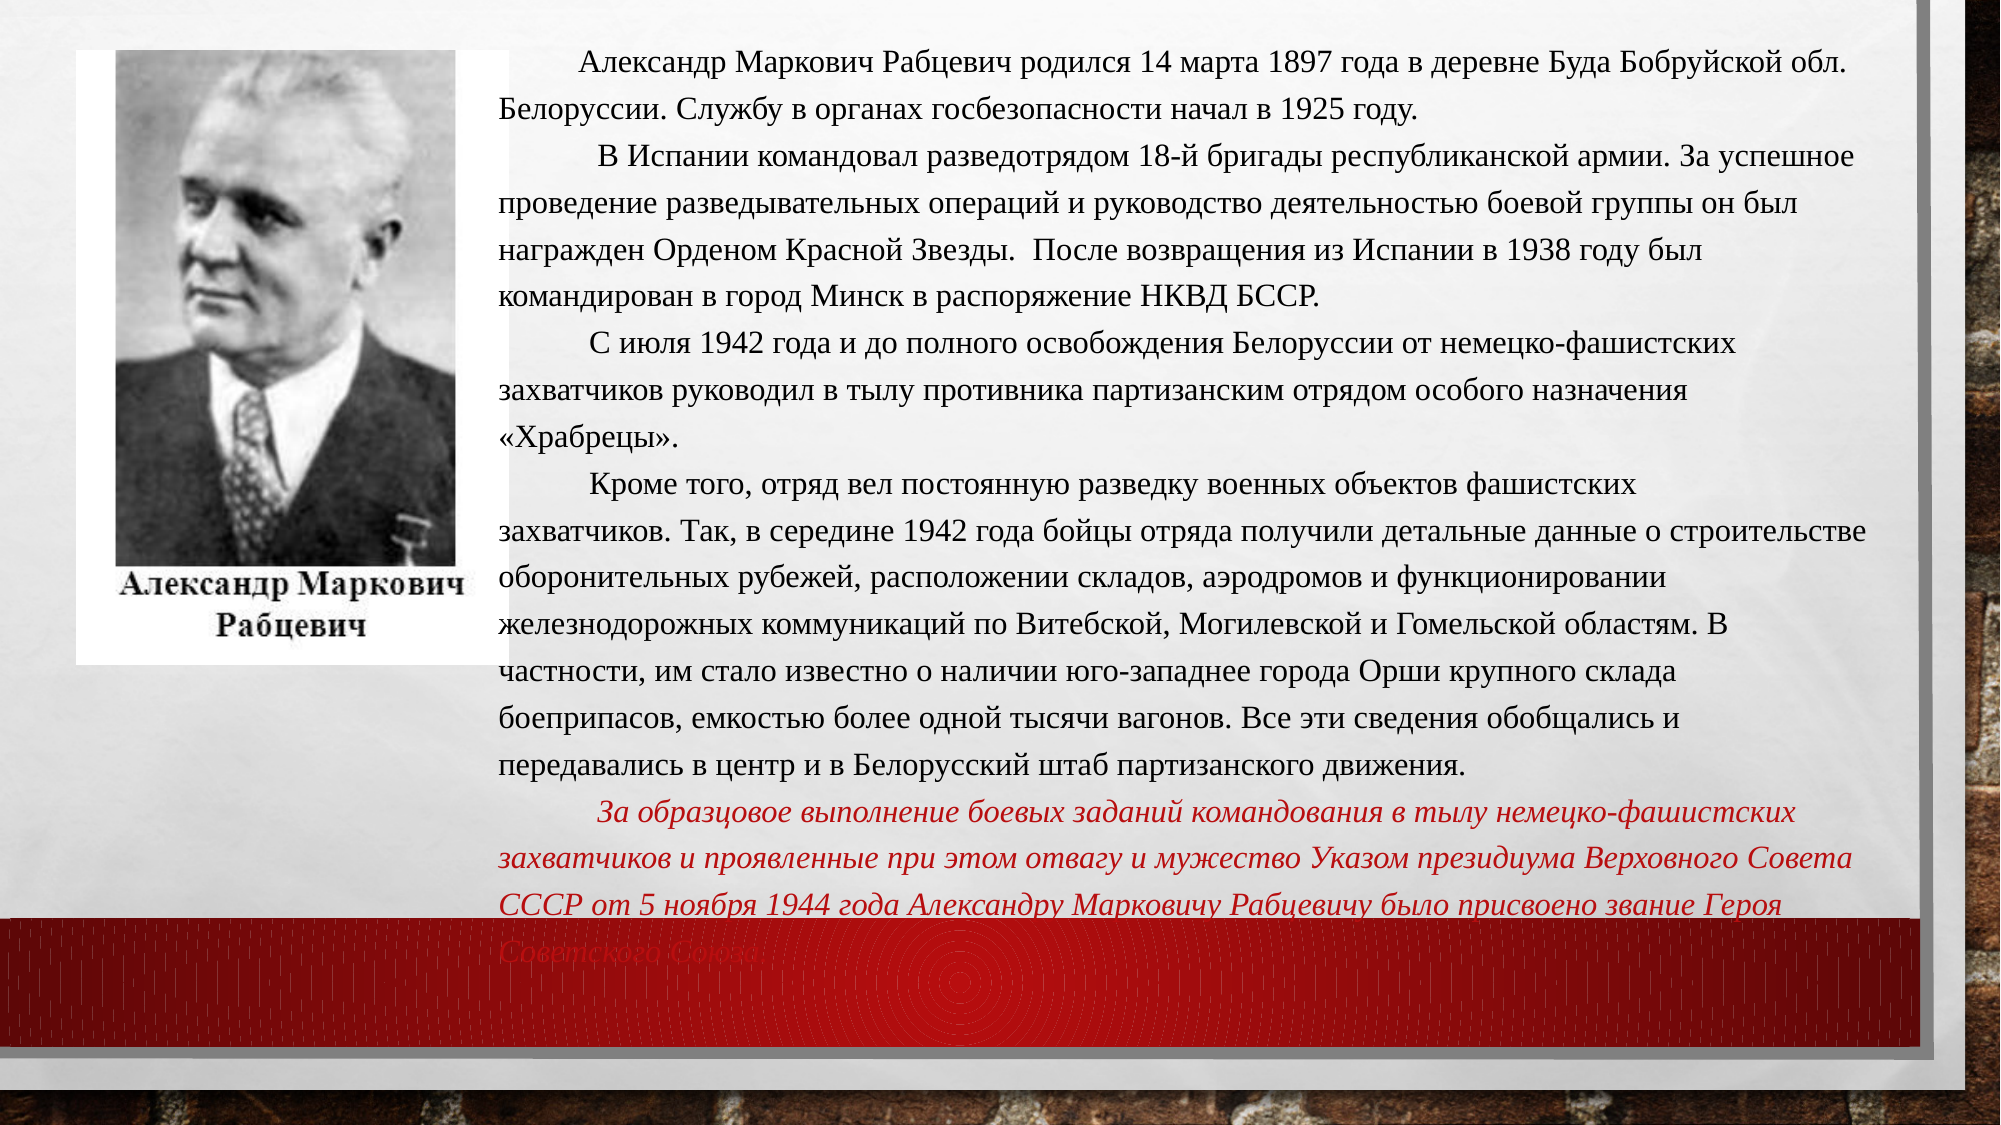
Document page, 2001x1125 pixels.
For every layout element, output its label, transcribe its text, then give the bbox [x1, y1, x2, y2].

list Александр Маркович Рабцевич родился 14 марта 1897 года в деревне Буда Бобруйской обл. Белоруссии. Службу в органах госбезопасности начал в 1925 году. В Испании командовал разведотрядом 18-й бригады республиканской армии. За успешное проведение разведывательных операций и руководство деятельностью боевой группы он был награжден Орденом Красной Звезды. После возвращения из Испании в 1938 году был командирован в город Минск в распоряжение НКВД БССР. С июля 1942 года и до полного освобождения Белоруссии от немецко-фашистских захватчиков руководил в тылу противника партизанским отрядом особого назначения «Храбрецы». Кроме того, отряд вел постоянную разведку военных объектов фашистских захватчиков. Так, в середине 1942 года бойцы отряда получили детальные данные о строительстве оборонительных рубежей, расположении складов, аэродромов и функционировании железнодорожных коммуникаций по Витебской, Могилевской и Гомельской областям. В частности, им стало известно о наличии юго-западнее города Орши крупного склада боеприпасов, емкостью более одной тысячи вагонов. Все эти сведения обобщались и передавались в центр и в Белорусский штаб партизанского движения. За образцовое выполнение боевых заданий командования в тылу немецко-фашистских захватчиков и проявленные при этом отвагу и мужество Указом президиума Верховного Совета СССР от 5 ноября 1944 года Александру Марковичу Рабцевичу было присвоено звание Героя Советского Союза. [483, 24, 1887, 981]
picture [0, 0, 2000, 1125]
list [75, 49, 510, 665]
